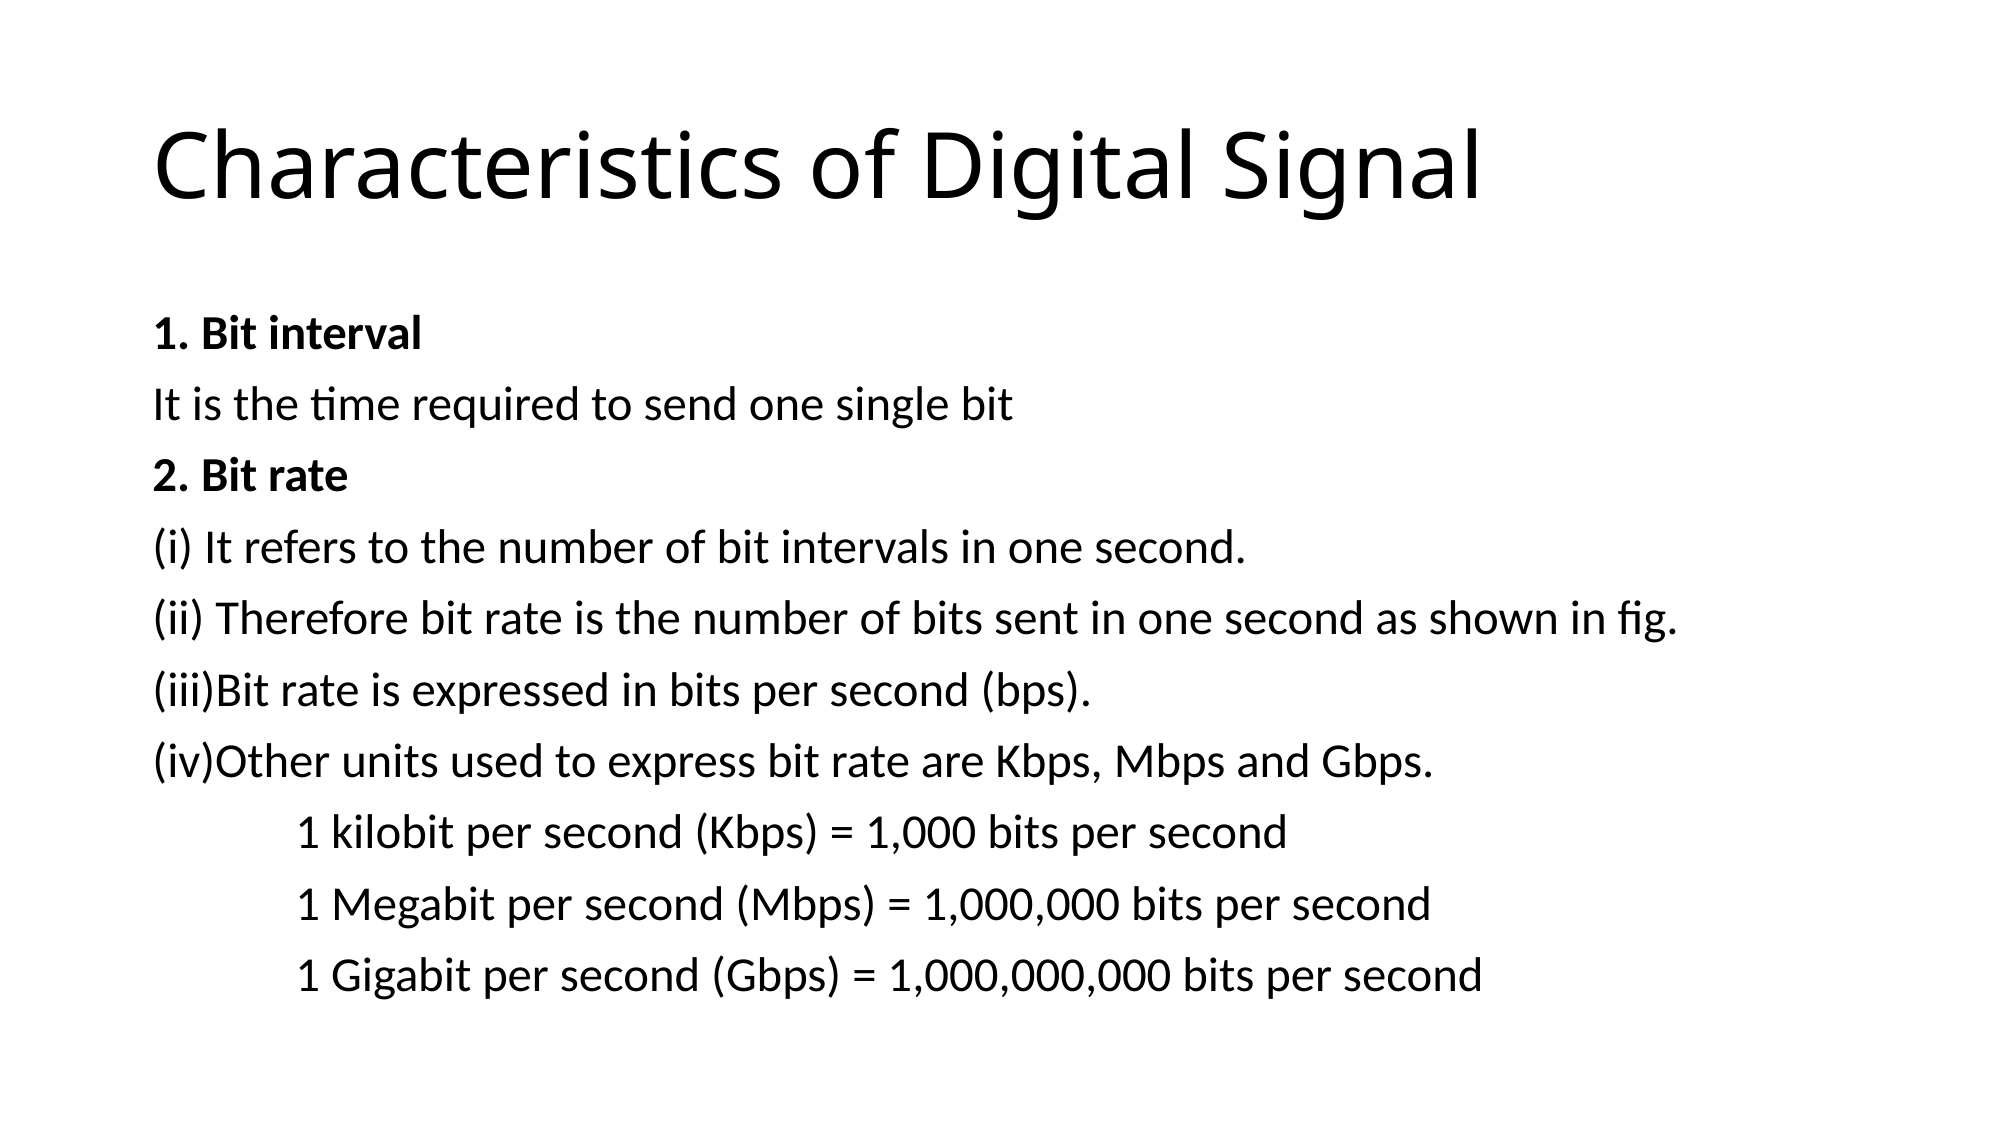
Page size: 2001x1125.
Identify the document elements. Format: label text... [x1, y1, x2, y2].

title Characteristics of Digital Signal [137, 59, 1863, 278]
list 1. Bit interval It is the time required to send one single bit 2. Bit rate (i) It refers to the number of bit intervals in one second. (ii) Therefore bit rate is the number of bits sent in one second as shown in fig. (iii)Bit rate is expressed in bits per second (bps). (iv)Other units used to express bit rate are Kbps, Mbps and Gbps. 1 kilobit per second (Kbps) = 1,000 bits per second 1 Megabit per second (Mbps) = 1,000,000 bits per second 1 Gigabit per second (Gbps) = 1,000,000,000 bits per second [137, 299, 1863, 1014]
